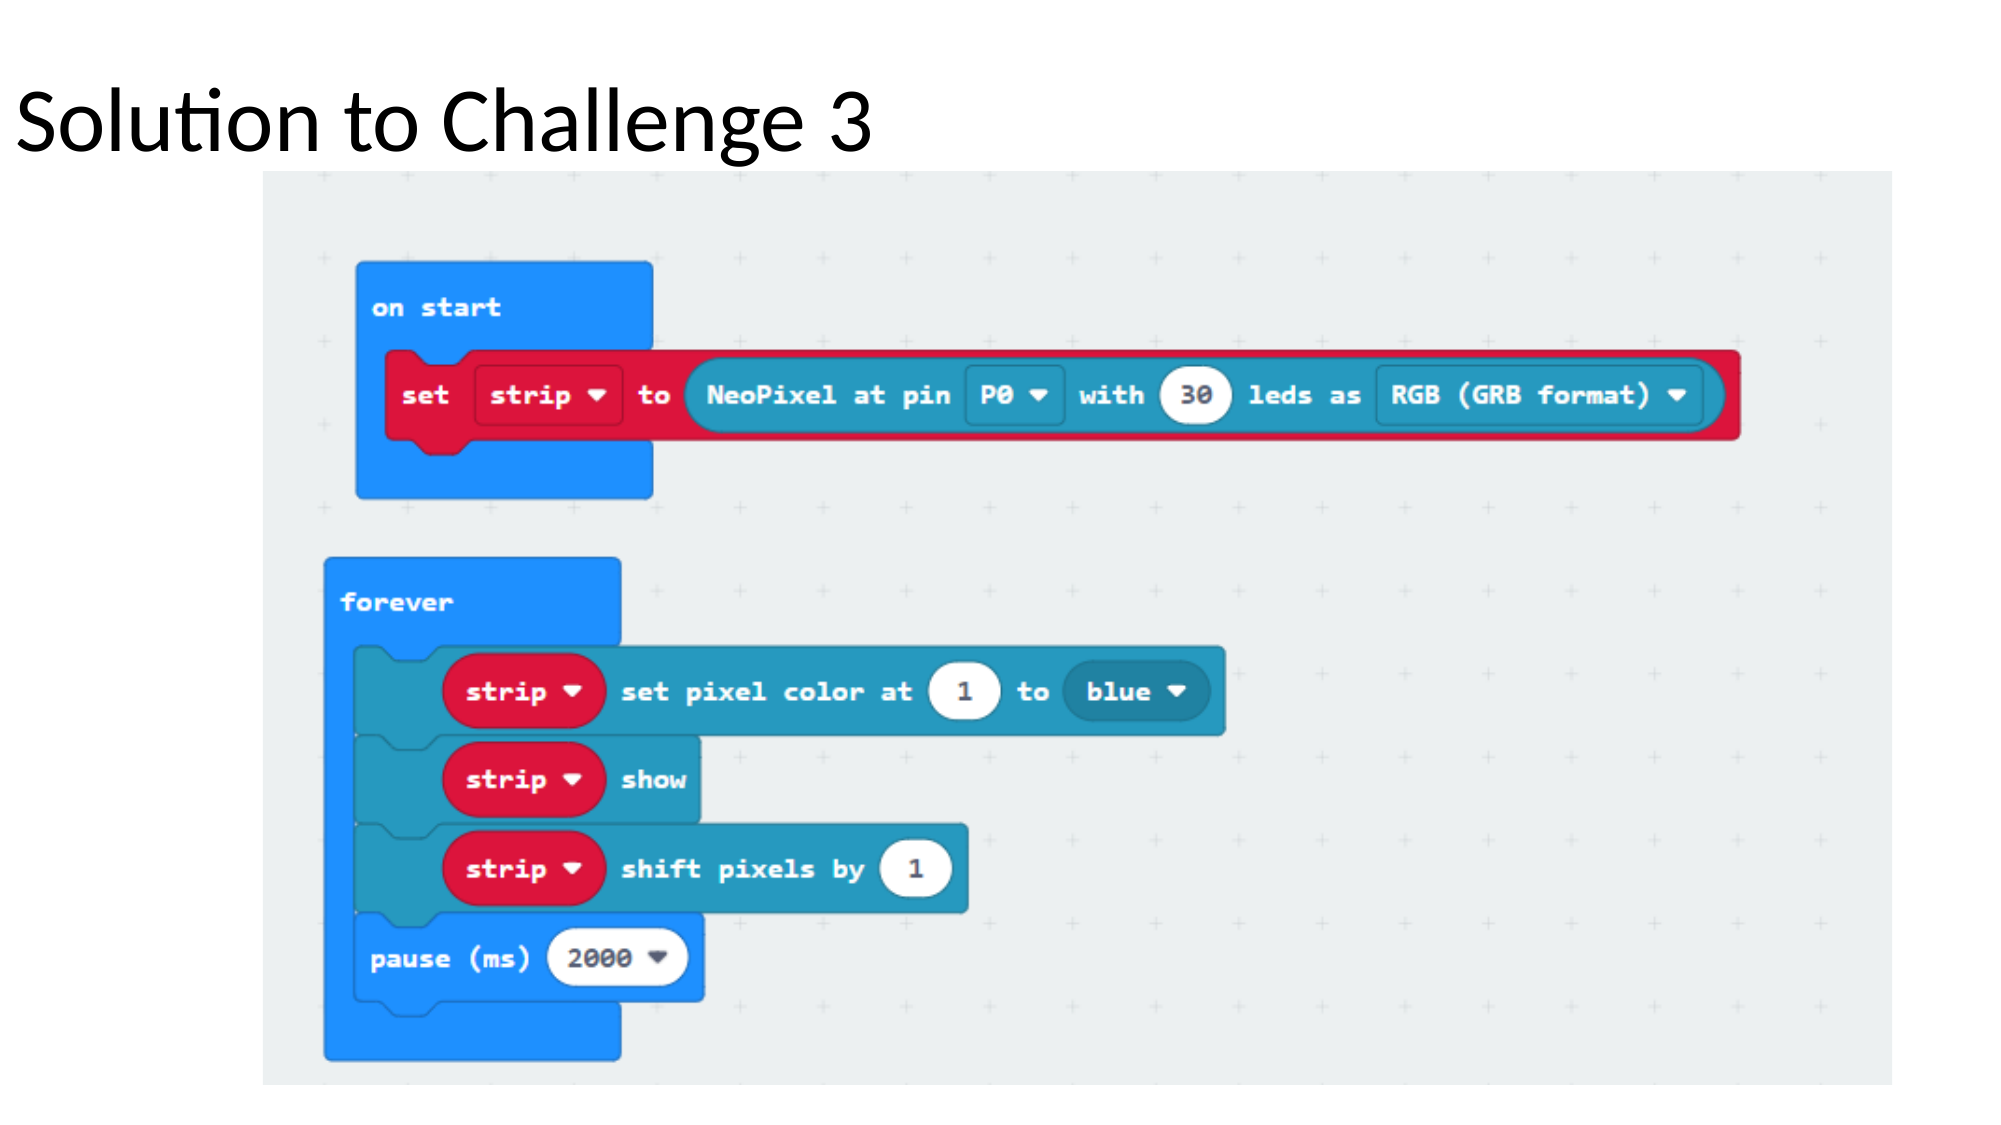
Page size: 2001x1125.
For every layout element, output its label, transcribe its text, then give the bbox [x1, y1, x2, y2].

title Solution to Challenge 3 [0, 12, 1725, 231]
picture [262, 171, 1893, 1085]
